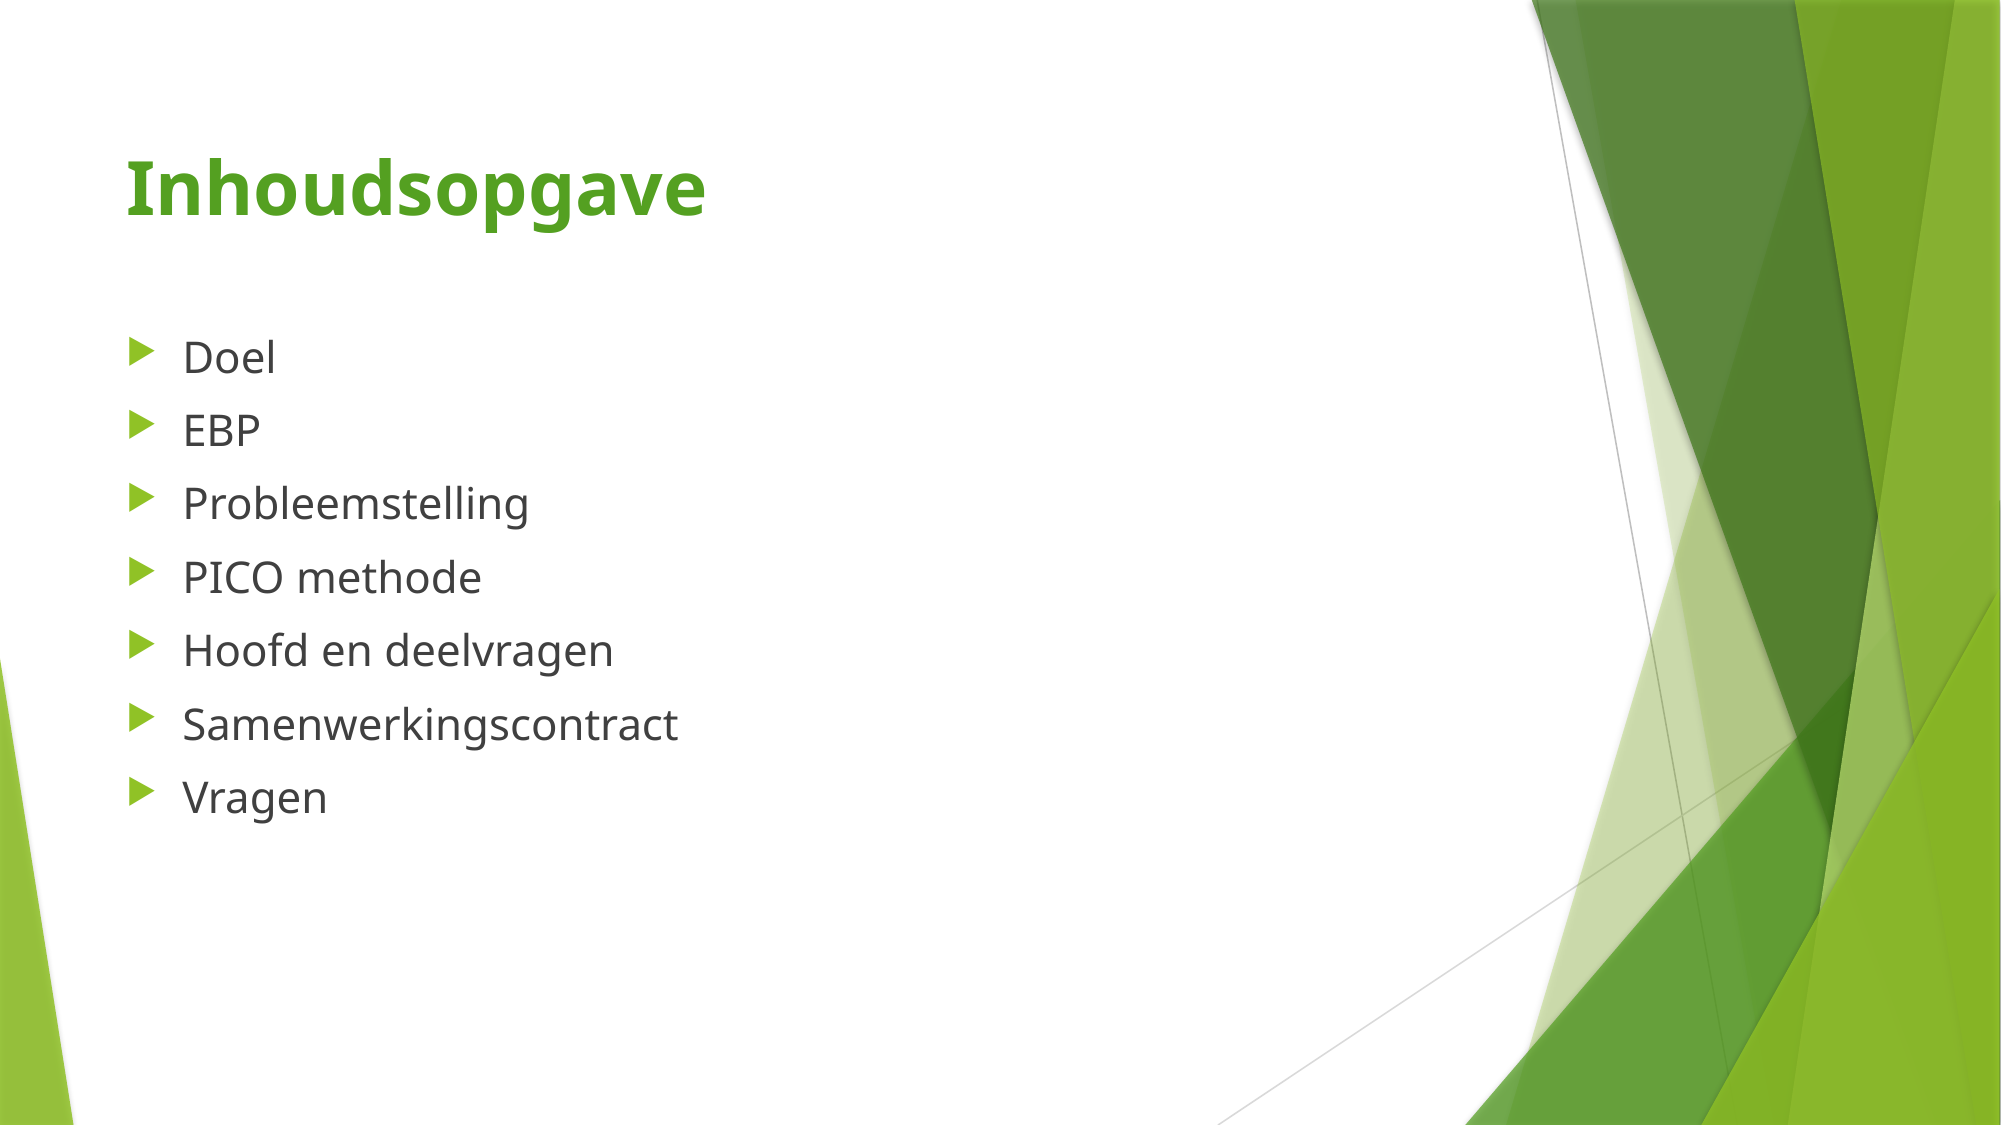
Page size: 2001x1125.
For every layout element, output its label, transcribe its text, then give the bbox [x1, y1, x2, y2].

list Doel EBP Probleemstelling PICO methode Hoofd en deelvragen Samenwerkingscontract Vragen [111, 322, 1557, 1067]
title Inhoudsopgave [111, 132, 1522, 284]
